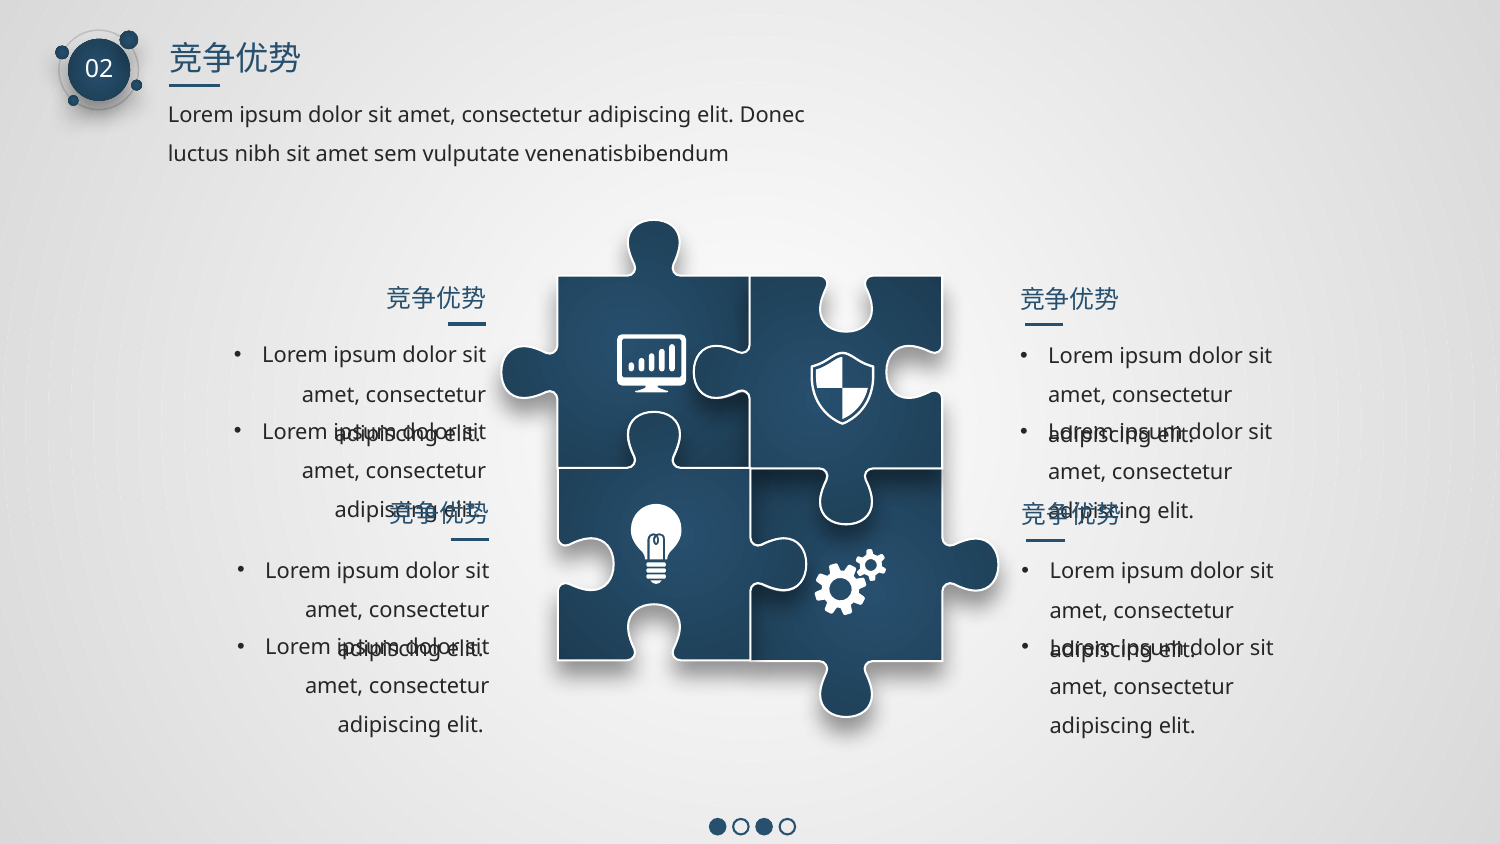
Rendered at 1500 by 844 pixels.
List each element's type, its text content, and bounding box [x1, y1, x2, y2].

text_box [810, 351, 875, 425]
text_box Lorem ipsum dolor sit amet, consectetur adipiscing elit. [1006, 612, 1329, 746]
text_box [630, 503, 682, 584]
text_box [692, 274, 944, 526]
text_box 竞争优势 [1006, 491, 1356, 536]
text_box Lorem ipsum dolor sit amet, consectetur adipiscing elit. [1006, 536, 1329, 612]
text_box Lorem ipsum dolor sit amet, consectetur adipiscing elit. [182, 611, 505, 745]
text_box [617, 334, 687, 393]
text_box Lorem ipsum dolor sit amet, consectetur adipiscing elit. [1005, 321, 1327, 397]
text_box [502, 218, 748, 466]
text_box [766, 496, 1000, 719]
text_box Lorem ipsum dolor sit amet, consectetur adipiscing elit. [179, 320, 502, 396]
text_box 竞争优势 [1005, 275, 1355, 321]
text_box [556, 410, 808, 662]
text_box Lorem ipsum dolor sit amet, consectetur adipiscing elit. [179, 396, 502, 490]
text_box Lorem ipsum dolor sit amet, consectetur adipiscing elit. [182, 536, 505, 611]
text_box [814, 548, 887, 616]
text_box 02 [70, 45, 129, 91]
text_box 竞争优势 [152, 275, 502, 320]
text_box Lorem ipsum dolor sit amet, consectetur adipiscing elit. [1005, 397, 1327, 531]
text_box 竞争优势 [154, 30, 318, 79]
text_box Lorem ipsum dolor sit amet, consectetur adipiscing elit. Donec luctus nibh sit amet sem vulputate venenatisbibendum [153, 79, 825, 174]
text_box 竞争优势 [155, 490, 505, 536]
